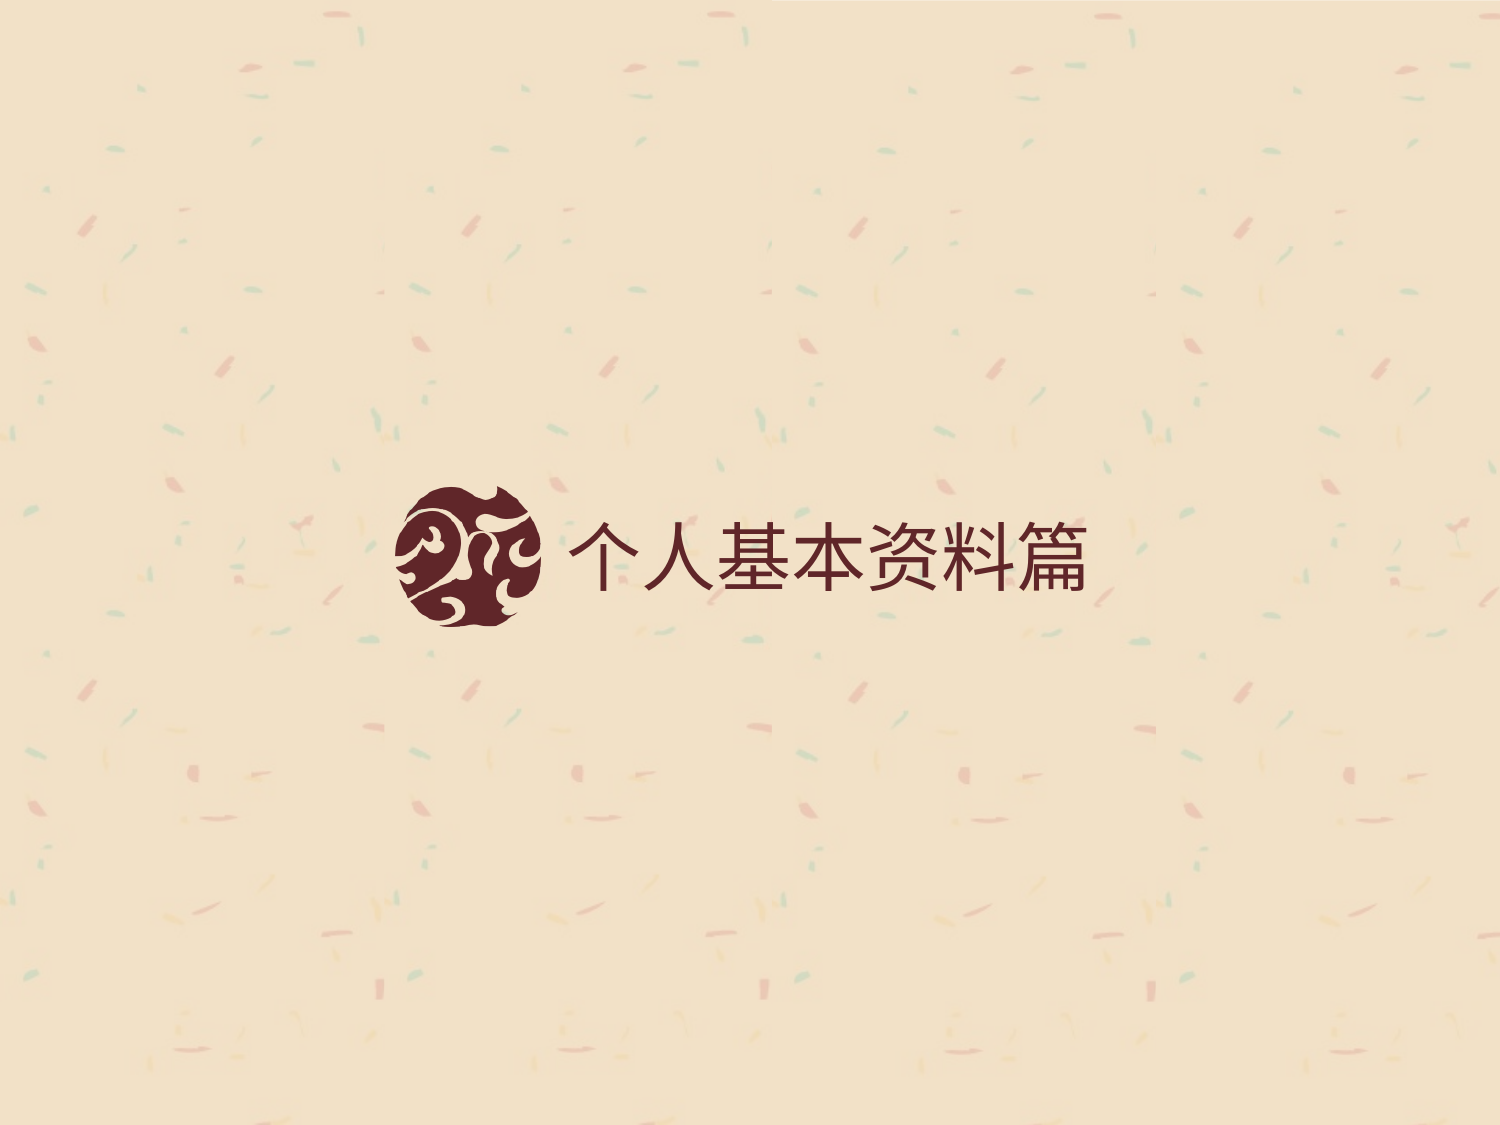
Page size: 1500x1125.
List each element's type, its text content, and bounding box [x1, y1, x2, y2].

text_box 个人基本资料篇 [551, 503, 1107, 609]
picture [395, 486, 541, 627]
